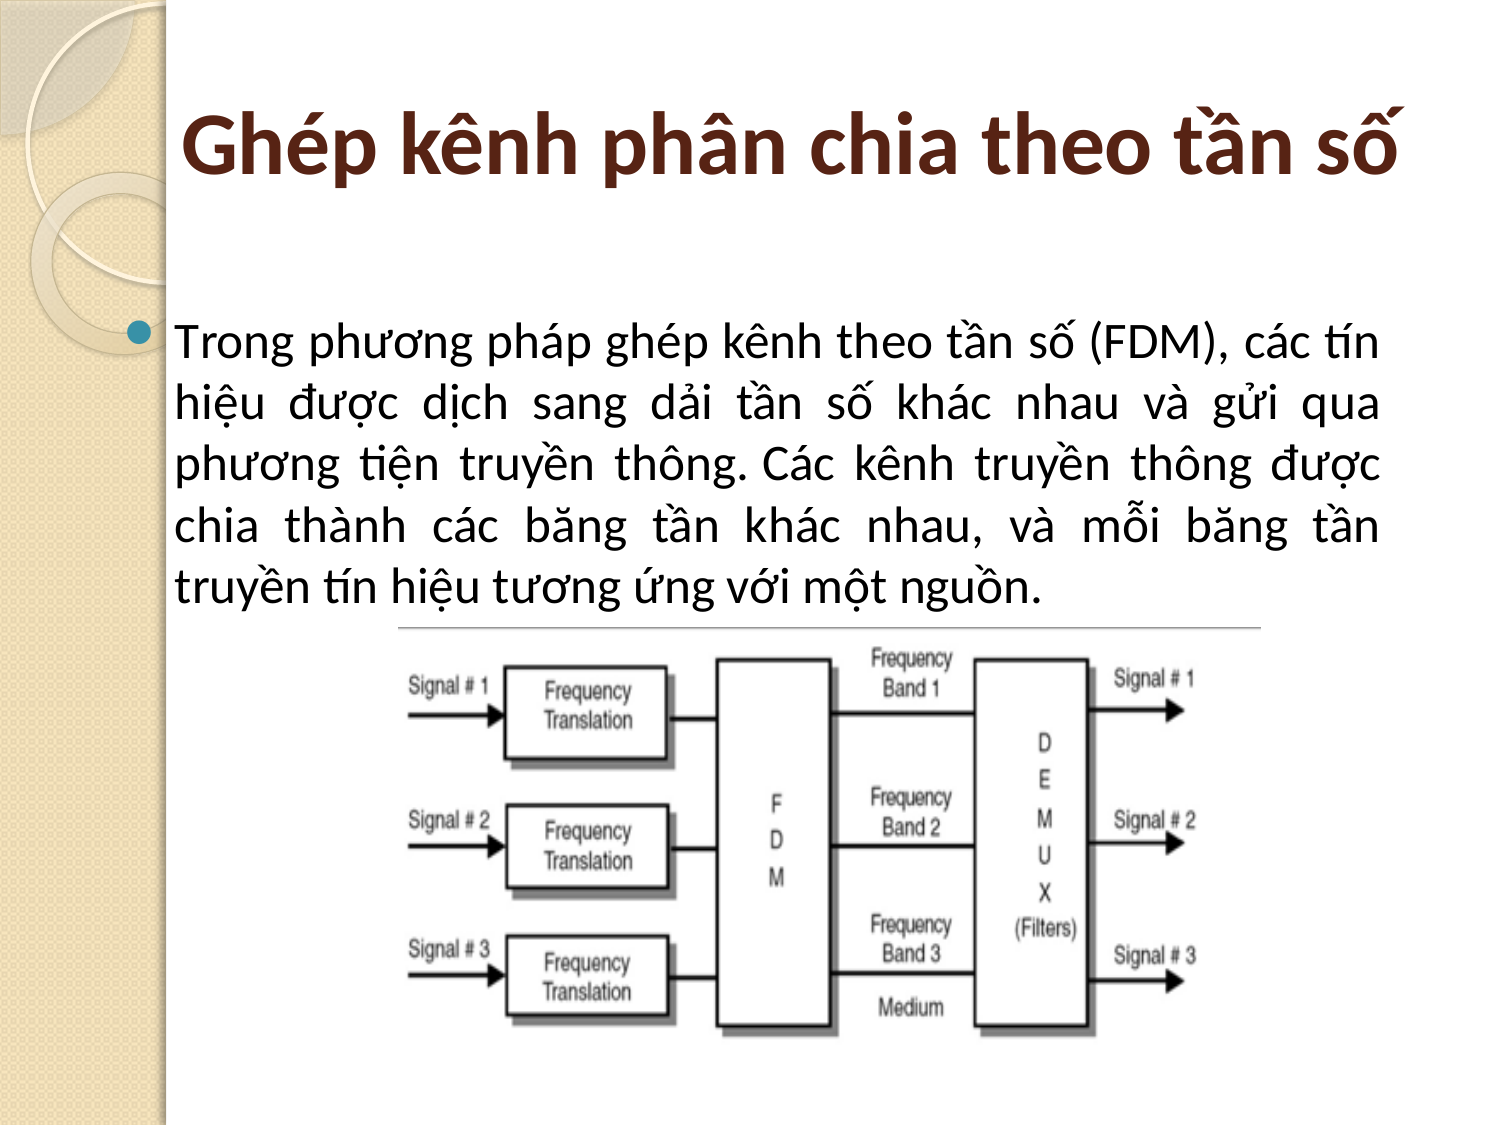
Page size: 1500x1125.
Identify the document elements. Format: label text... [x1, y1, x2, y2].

title Ghép kênh phân chia theo tần số [166, 45, 1466, 233]
picture [398, 627, 1261, 1079]
list Trong phương pháp ghép kênh theo tần số (FDM), các tín hiệu được dịch sang dải tần số khác nhau và gửi qua phương tiện truyền thông. Các kênh truyền thông được chia thành các băng tần khác nhau, và mỗi băng tần truyền tín hiệu tương ứng với một nguồn. [103, 299, 1397, 628]
